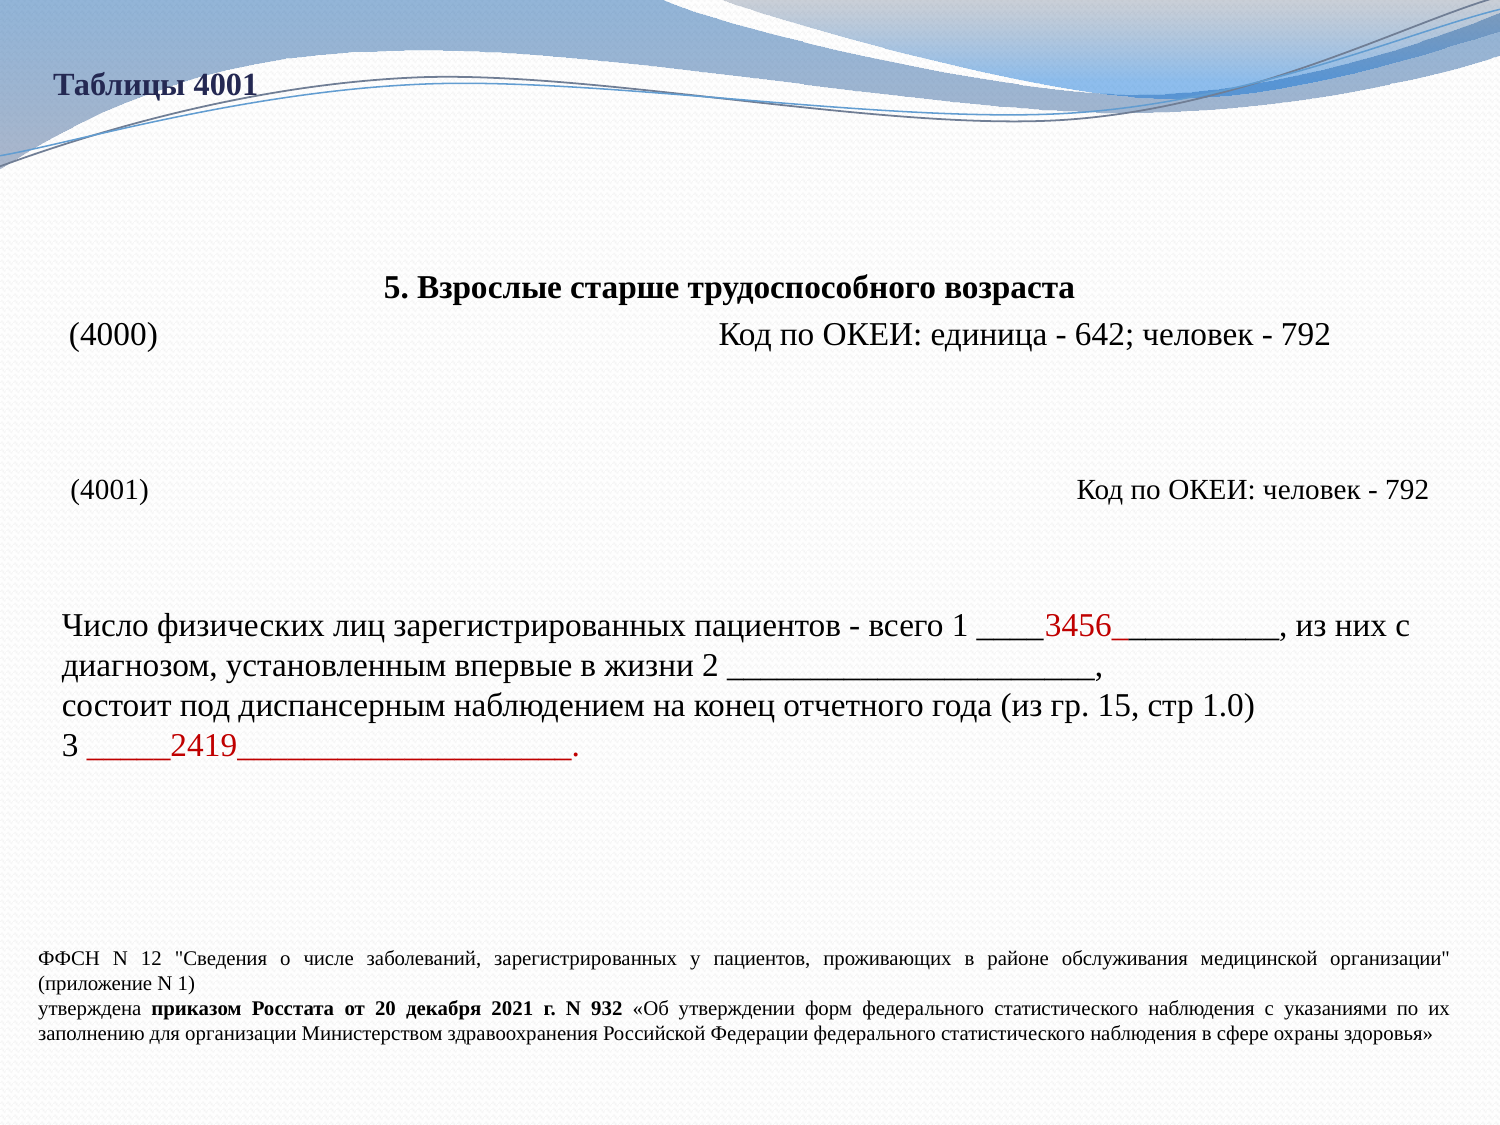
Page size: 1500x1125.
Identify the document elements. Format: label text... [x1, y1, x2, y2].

table_header Код по ОКЕИ: человек - 792 [515, 469, 1430, 545]
text_box ФФСН N 12 "Сведения о числе заболеваний, зарегистрированных у пациентов, проживающих в районе обслуживания медицинской организации" (приложение N 1) утверждена приказом Росстата от 20 декабря 2021 г. N 932 «Об утверждении форм федерального статистического наблюдения с указаниями по их заполнению для организации Министерством здравоохранения Российской Федерации федерального статистического наблюдения в сфере охраны здоровья» [23, 937, 1465, 1053]
table_header (4001) [70, 469, 515, 545]
title Таблицы 4001 [53, 54, 1415, 102]
text_box Число физических лиц зарегистрированных пациентов - всего 1 ____3456__________, из них с диагнозом, установленным впервые в жизни 2 ______________________, состоит под диспансерным наблюдением на конец отчетного года (из гр. 15, стр 1.0) 3 _____2419____________________. [46, 595, 1477, 770]
list 5. Взрослые старше трудоспособного возраста (4000) Код по ОКЕИ: единица - 642; человек - 792 [54, 191, 1415, 411]
